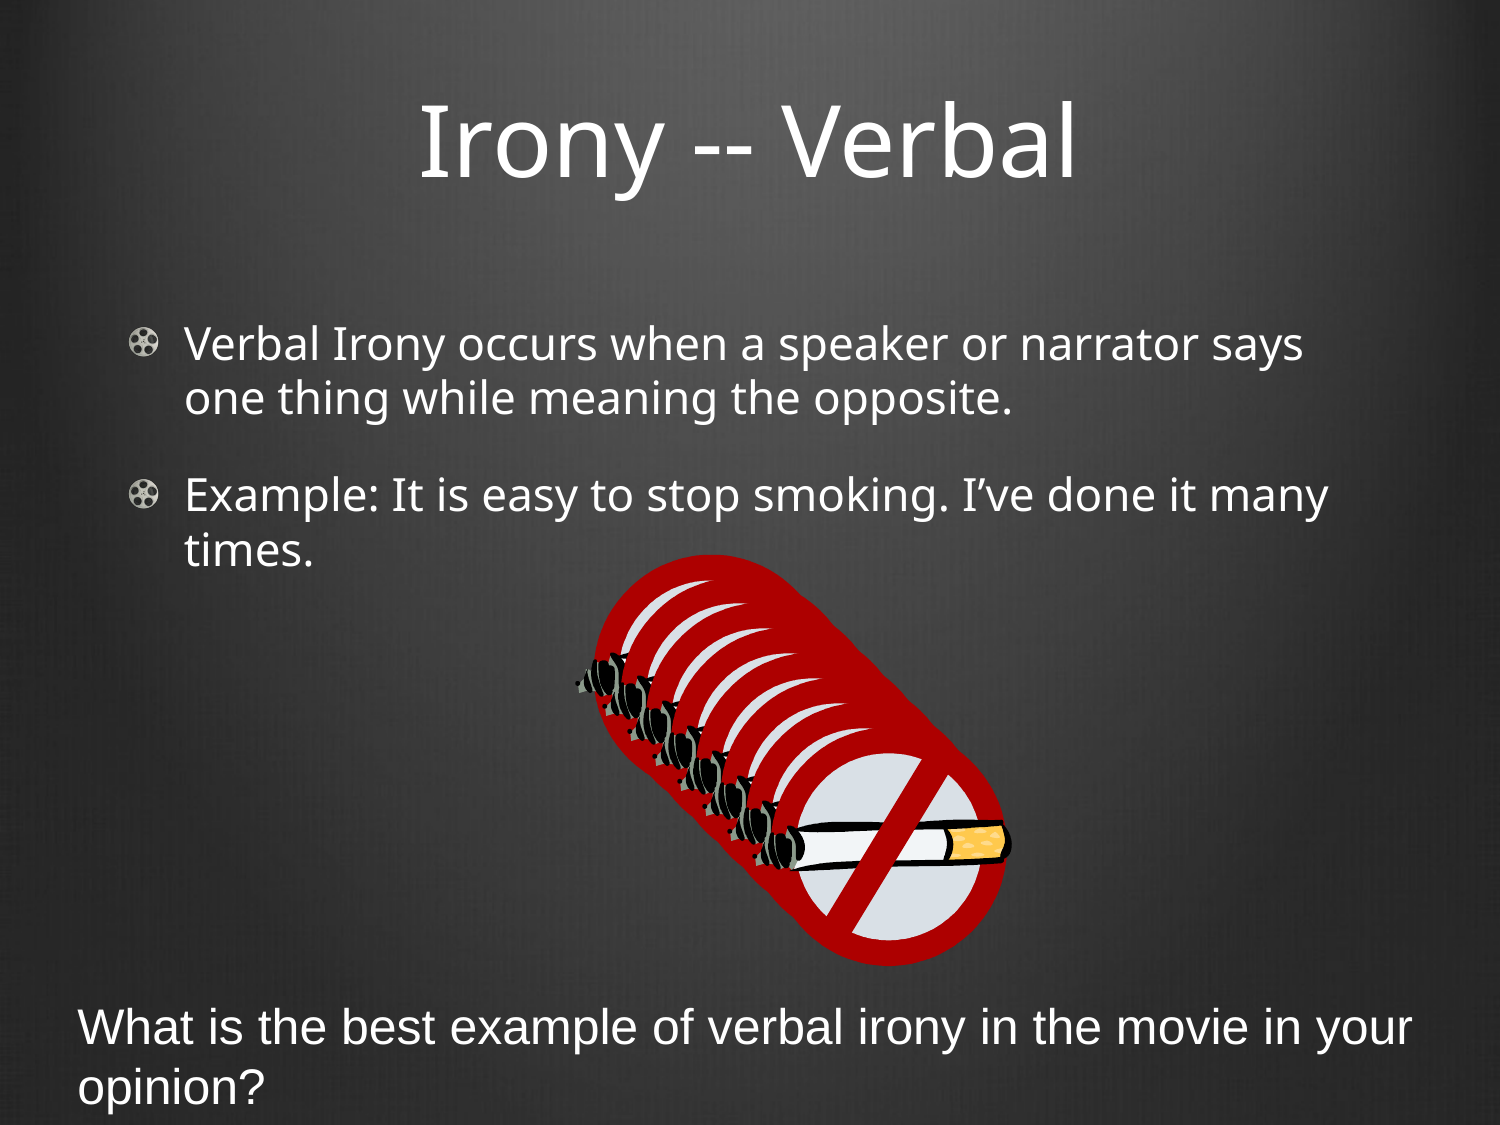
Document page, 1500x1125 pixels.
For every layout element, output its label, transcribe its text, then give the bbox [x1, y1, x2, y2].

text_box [601, 572, 1017, 971]
picture [127, 325, 160, 358]
title Irony -- Verbal [112, 19, 1388, 255]
text_box What is the best example of verbal irony in the movie in your opinion? [62, 987, 1463, 1123]
list Verbal Irony occurs when a speaker or narrator says one thing while meaning the opposite. Example: It is easy to stop smoking. I’ve done it many times. [112, 306, 1388, 625]
picture [574, 549, 840, 798]
picture [127, 477, 160, 510]
